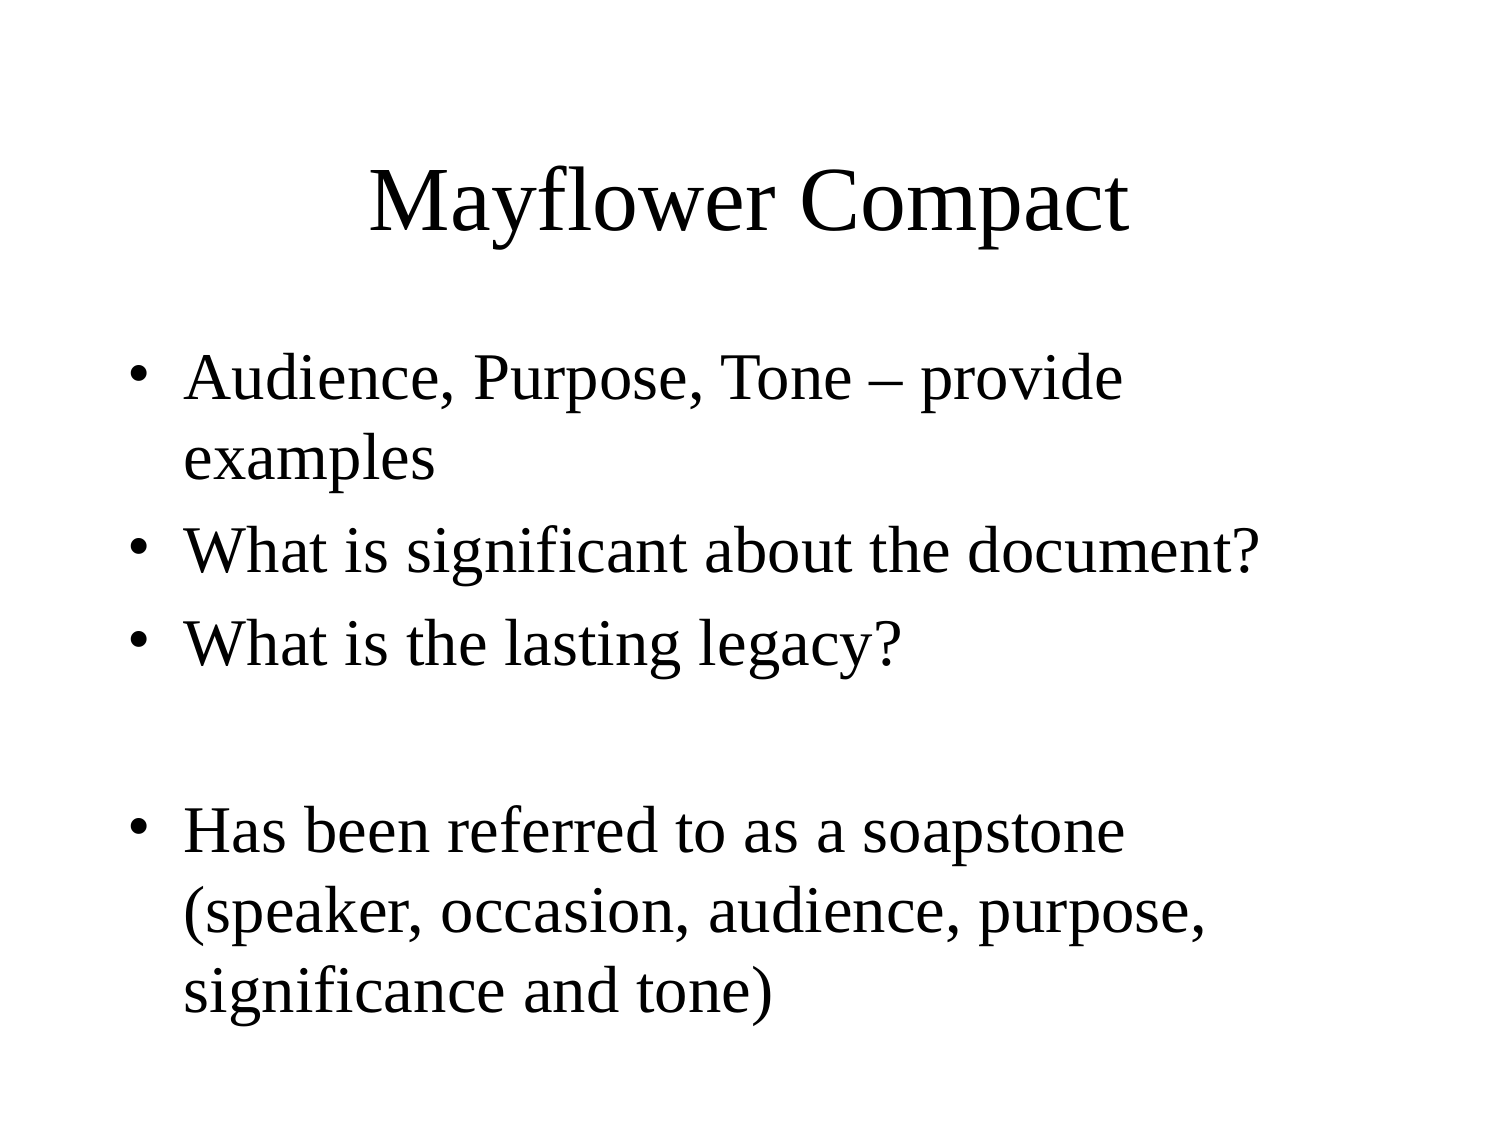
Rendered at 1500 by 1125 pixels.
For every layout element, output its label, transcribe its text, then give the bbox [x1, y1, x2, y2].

title Mayflower Compact [112, 99, 1388, 288]
list Audience, Purpose, Tone – provide examples What is significant about the document? What is the lasting legacy? Has been referred to as a soapstone (speaker, occasion, audience, purpose, significance and tone) [112, 324, 1388, 1000]
